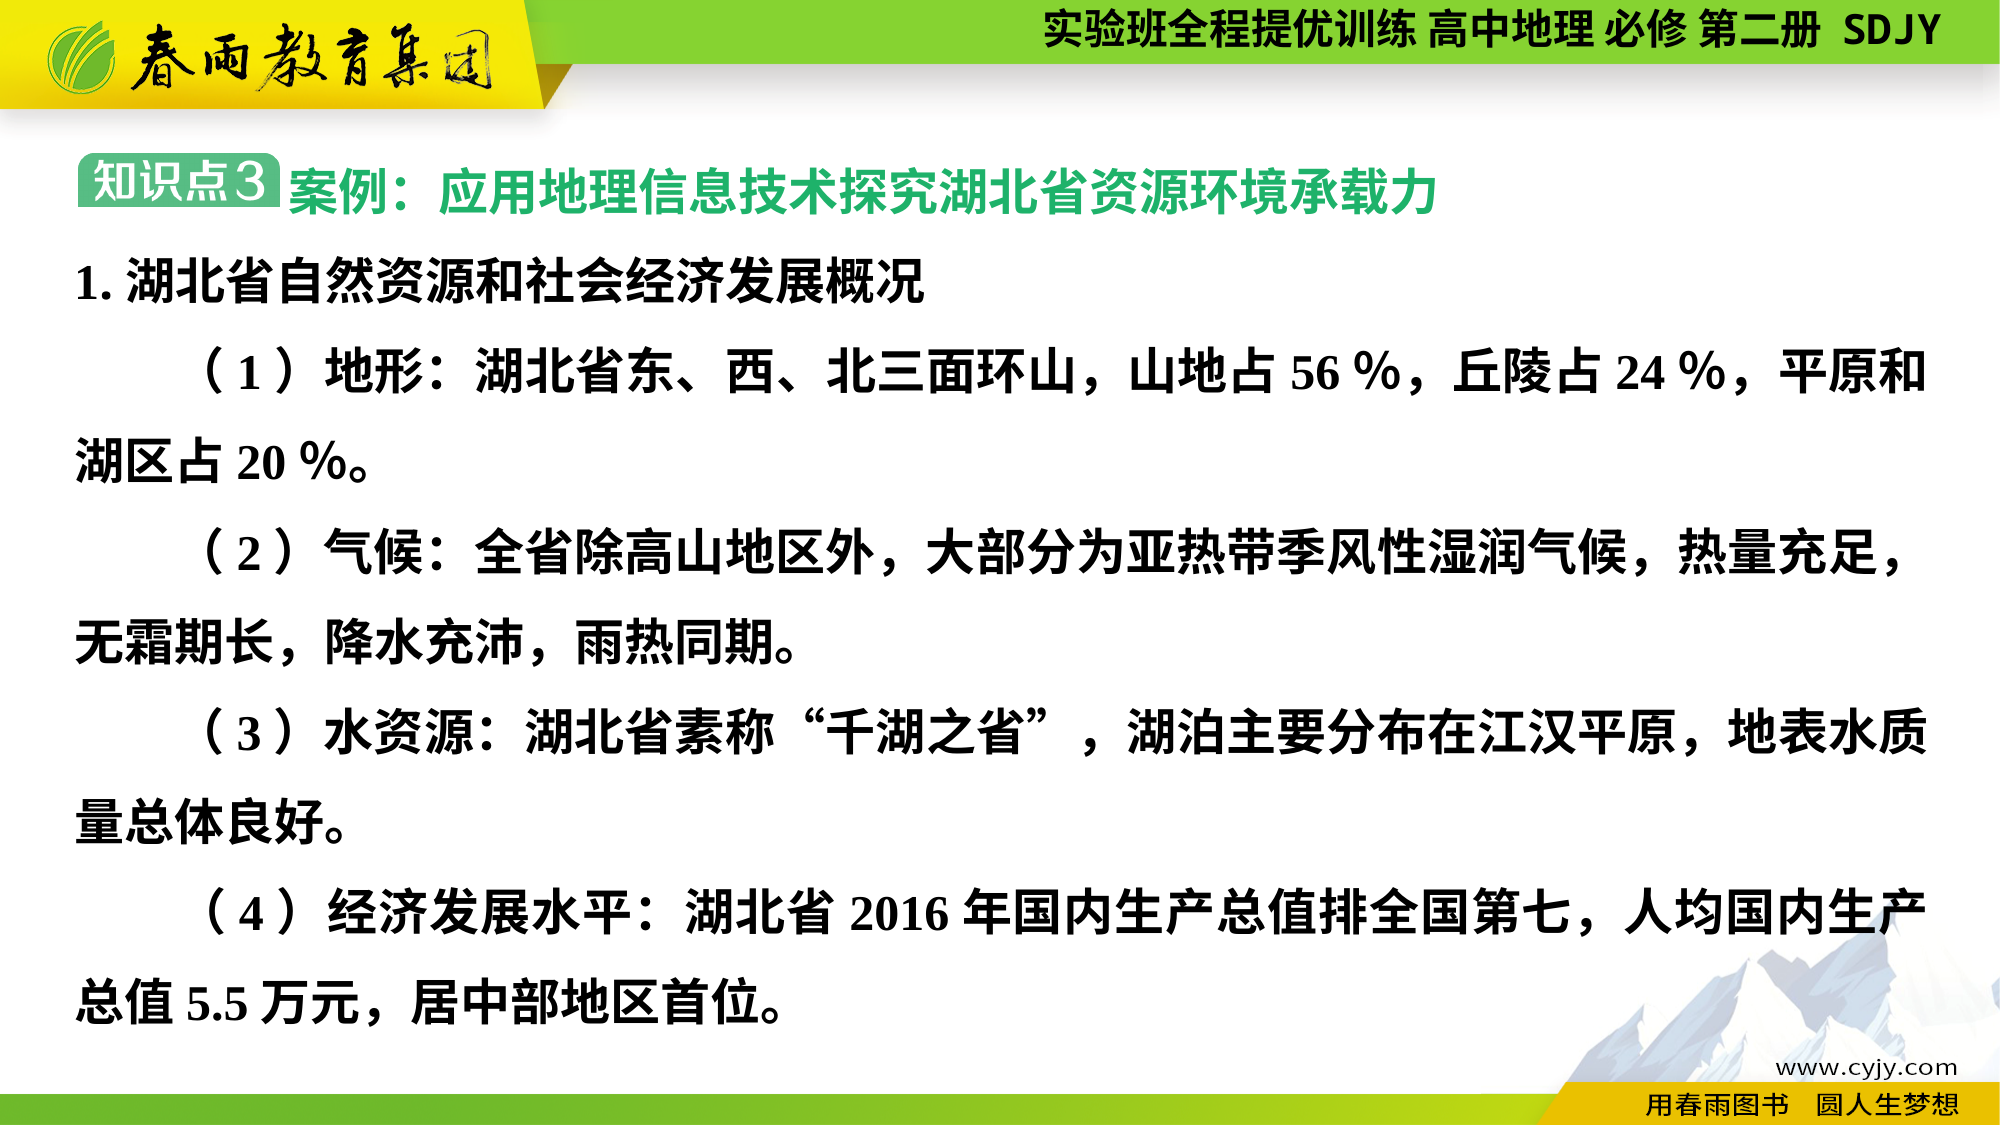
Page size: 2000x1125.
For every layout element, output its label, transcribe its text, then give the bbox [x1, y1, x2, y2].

picture [0, 0, 2000, 1125]
list 案例：应用地理信息技术探究湖北省资源环境承载力 1.湖北省自然资源和社会经济发展概况 （1）地形：湖北省东、西、北三面环山，山地占56％，丘陵占24％，平原和湖区占20％。 （2）气候：全省除高山地区外，大部分为亚热带季风性湿润气候，热量充足，无霜期长，降水充沛，雨热同期。 （3）水资源：湖北省素称“千湖之省”，湖泊主要分布在江汉平原，地表水质量总体良好。 （4）经济发展水平：湖北省2016年国内生产总值排全国第七，人均国内生产总值5.5万元，居中部地区首位。 [59, 122, 1944, 1047]
